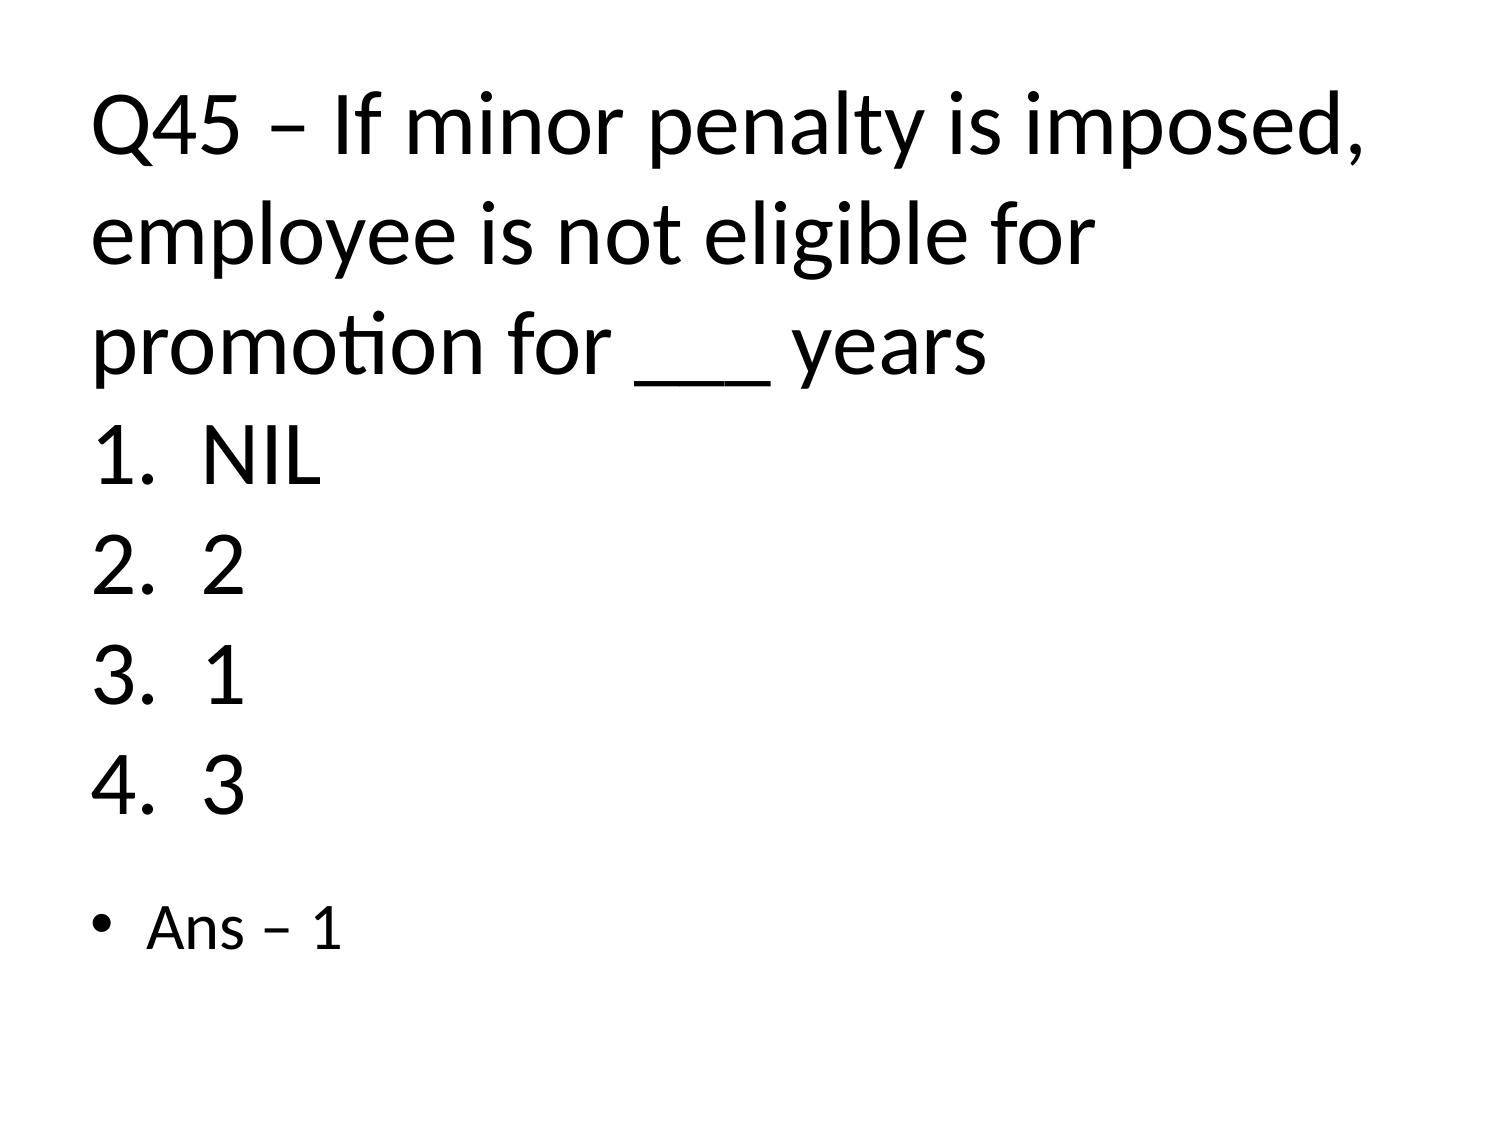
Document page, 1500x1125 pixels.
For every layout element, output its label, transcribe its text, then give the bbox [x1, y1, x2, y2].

title Q45 – If minor penalty is imposed, employee is not eligible for promotion for ___ years 1. NIL 2. 2 3. 1 4. 3 [75, 45, 1425, 850]
list Ans – 1 [75, 875, 1425, 1005]
